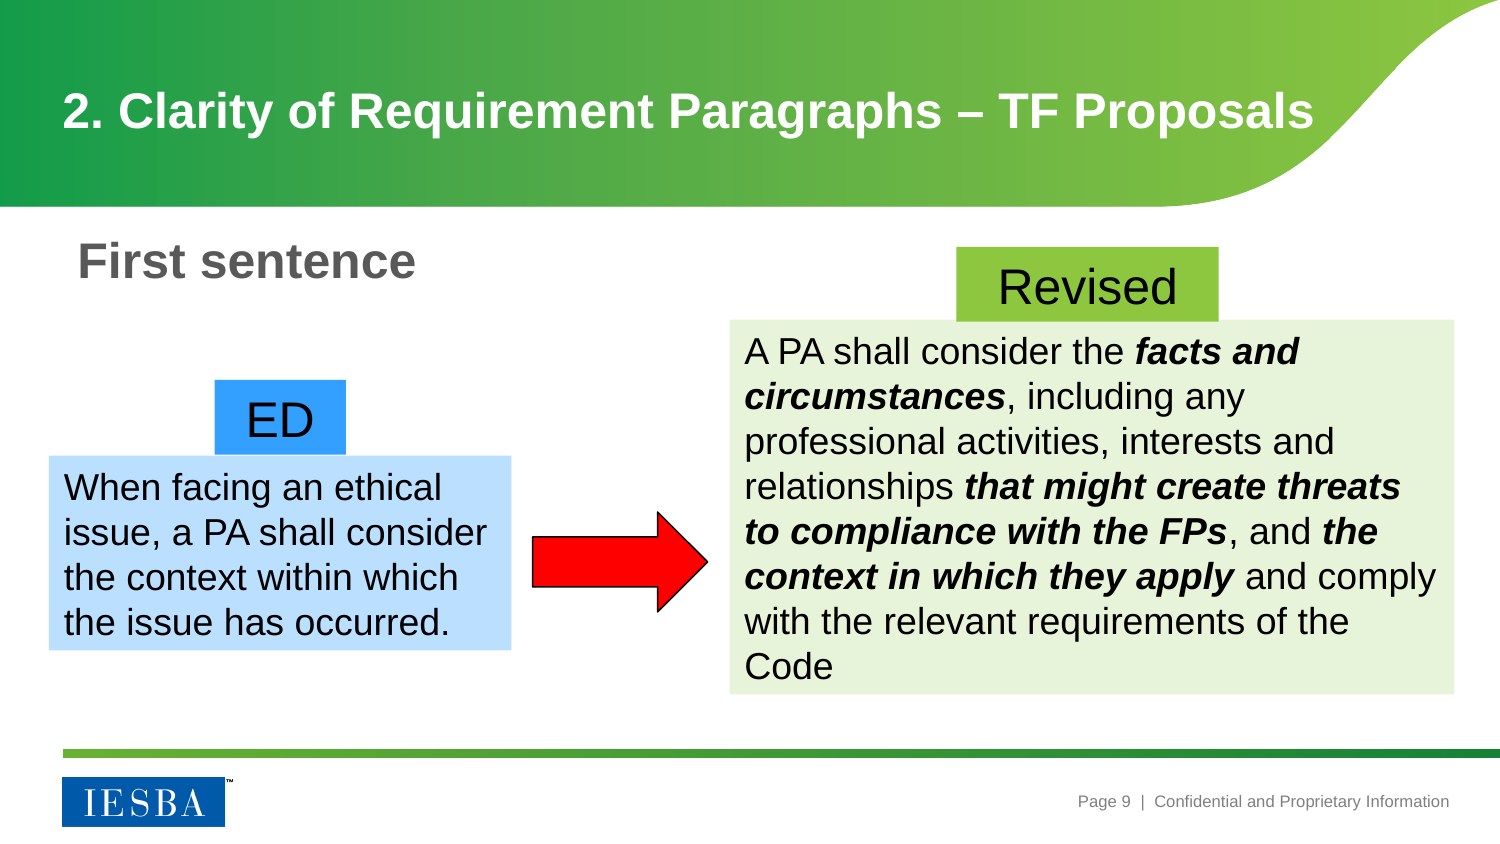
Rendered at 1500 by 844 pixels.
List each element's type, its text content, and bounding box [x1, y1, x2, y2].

text_box Revised [956, 246, 1219, 322]
text_box A PA shall consider the facts and circumstances, including any professional activities, interests and relationships that might create threats to compliance with the FPs, and the context in which they apply and comply with the relevant requirements of the Code [729, 319, 1455, 695]
title 2. Clarity of Requirement Paragraphs – TF Proposals [62, 75, 1325, 142]
picture [62, 777, 233, 827]
list First sentence [62, 220, 1450, 724]
picture [0, 0, 1500, 207]
text_box [532, 512, 708, 612]
text_box ED [214, 379, 346, 455]
text_box When facing an ethical issue, a PA shall consider the context within which the issue has occurred. [48, 455, 512, 651]
